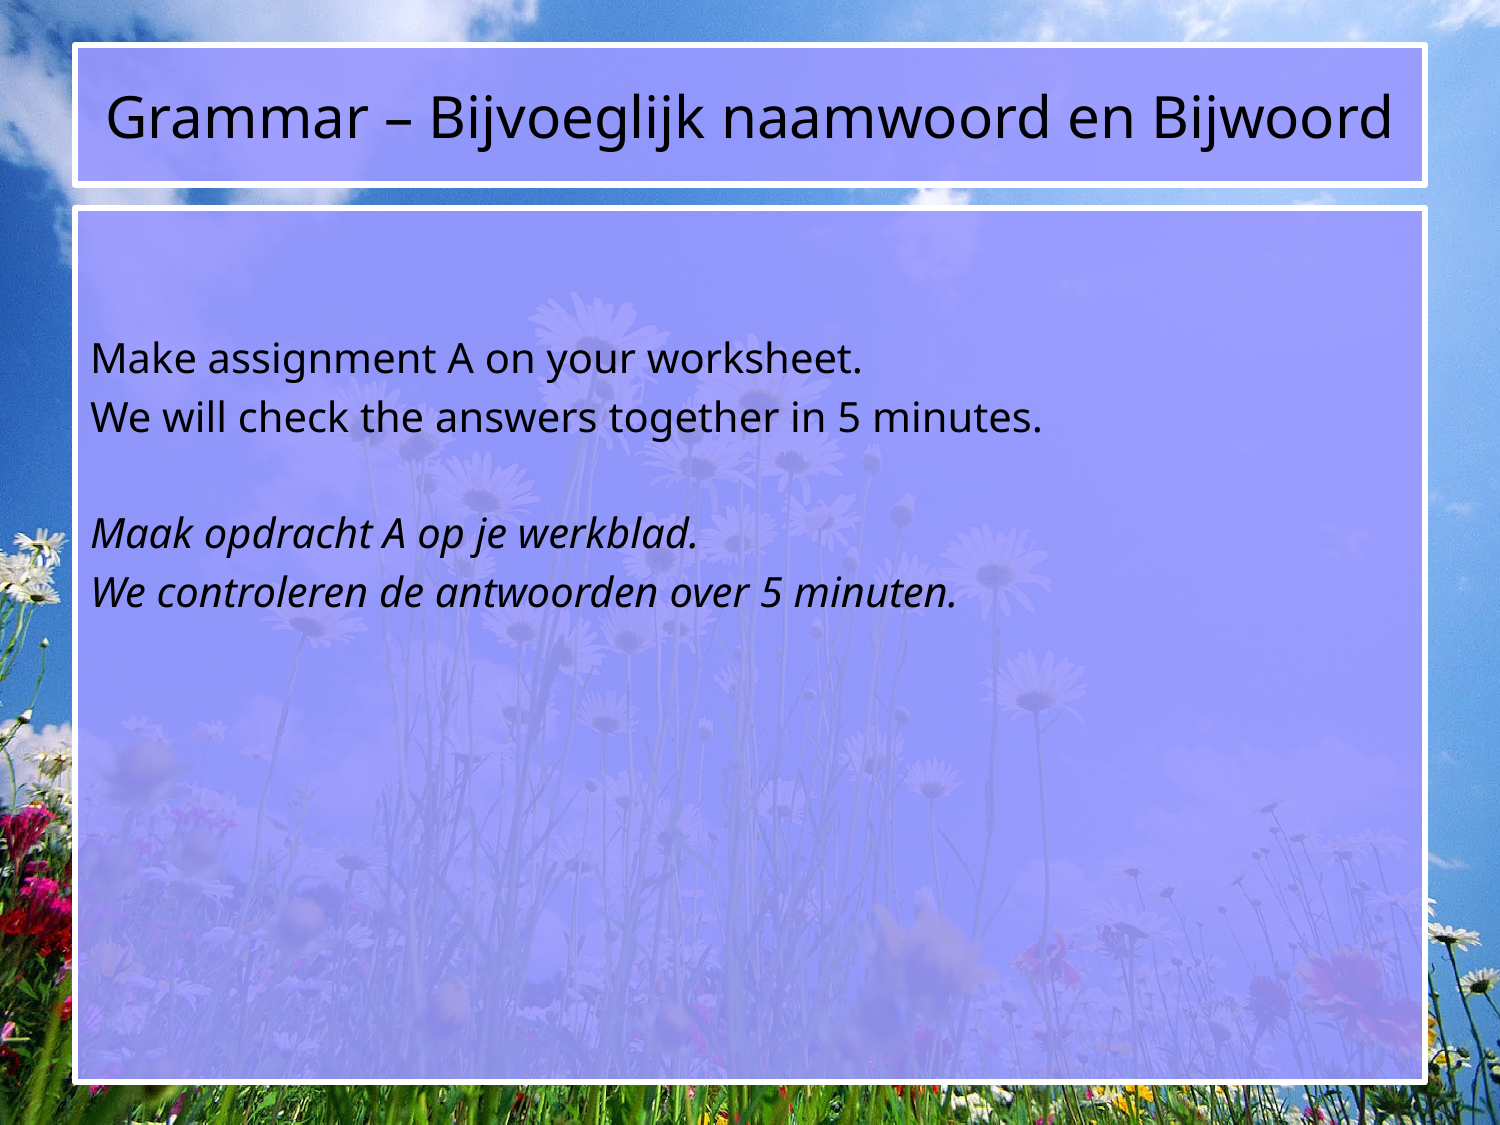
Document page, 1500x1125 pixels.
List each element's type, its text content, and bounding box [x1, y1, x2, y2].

picture [0, 0, 1500, 1125]
title Grammar – Bijvoeglijk naamwoord en Bijwoord [72, 42, 1428, 188]
list Make assignment A on your worksheet. We will check the answers together in 5 minutes. Maak opdracht A op je werkblad. We controleren de antwoorden over 5 minuten. [72, 205, 1428, 1085]
